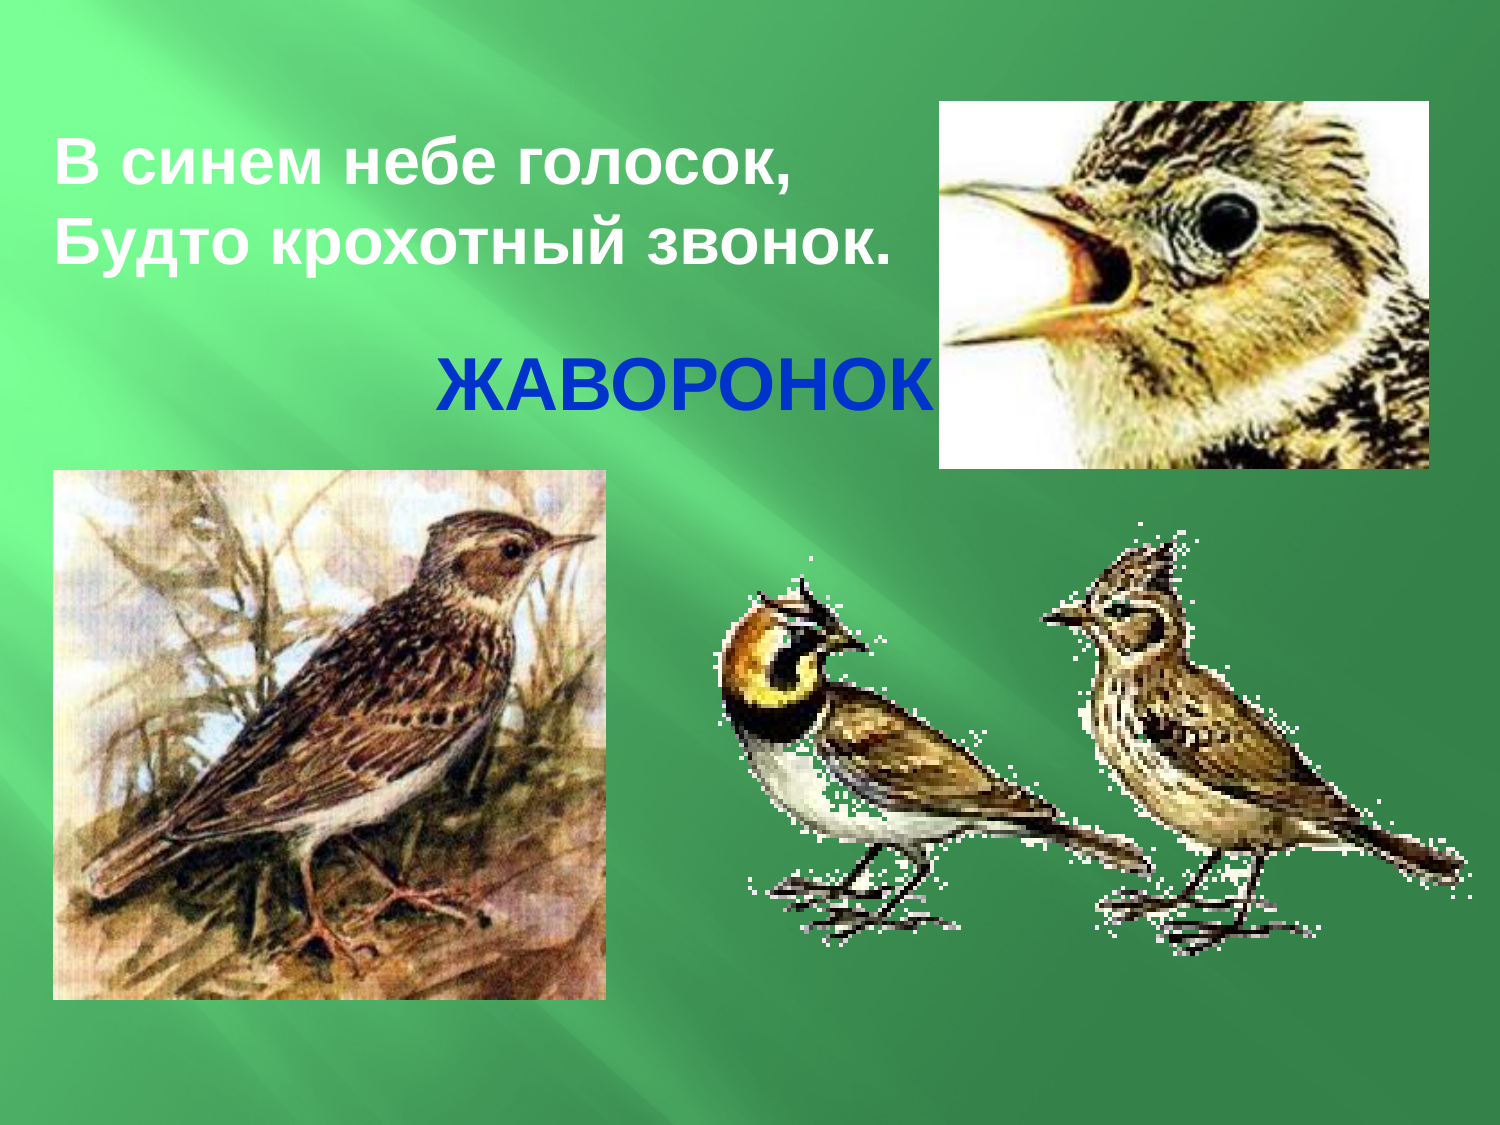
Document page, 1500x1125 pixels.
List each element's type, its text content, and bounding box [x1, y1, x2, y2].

picture [52, 470, 606, 1000]
text_box ЖАВОРОНОК [421, 328, 678, 433]
picture [678, 101, 1486, 1125]
text_box В синем небе голосок, Будто крохотный звонок. [39, 70, 910, 285]
